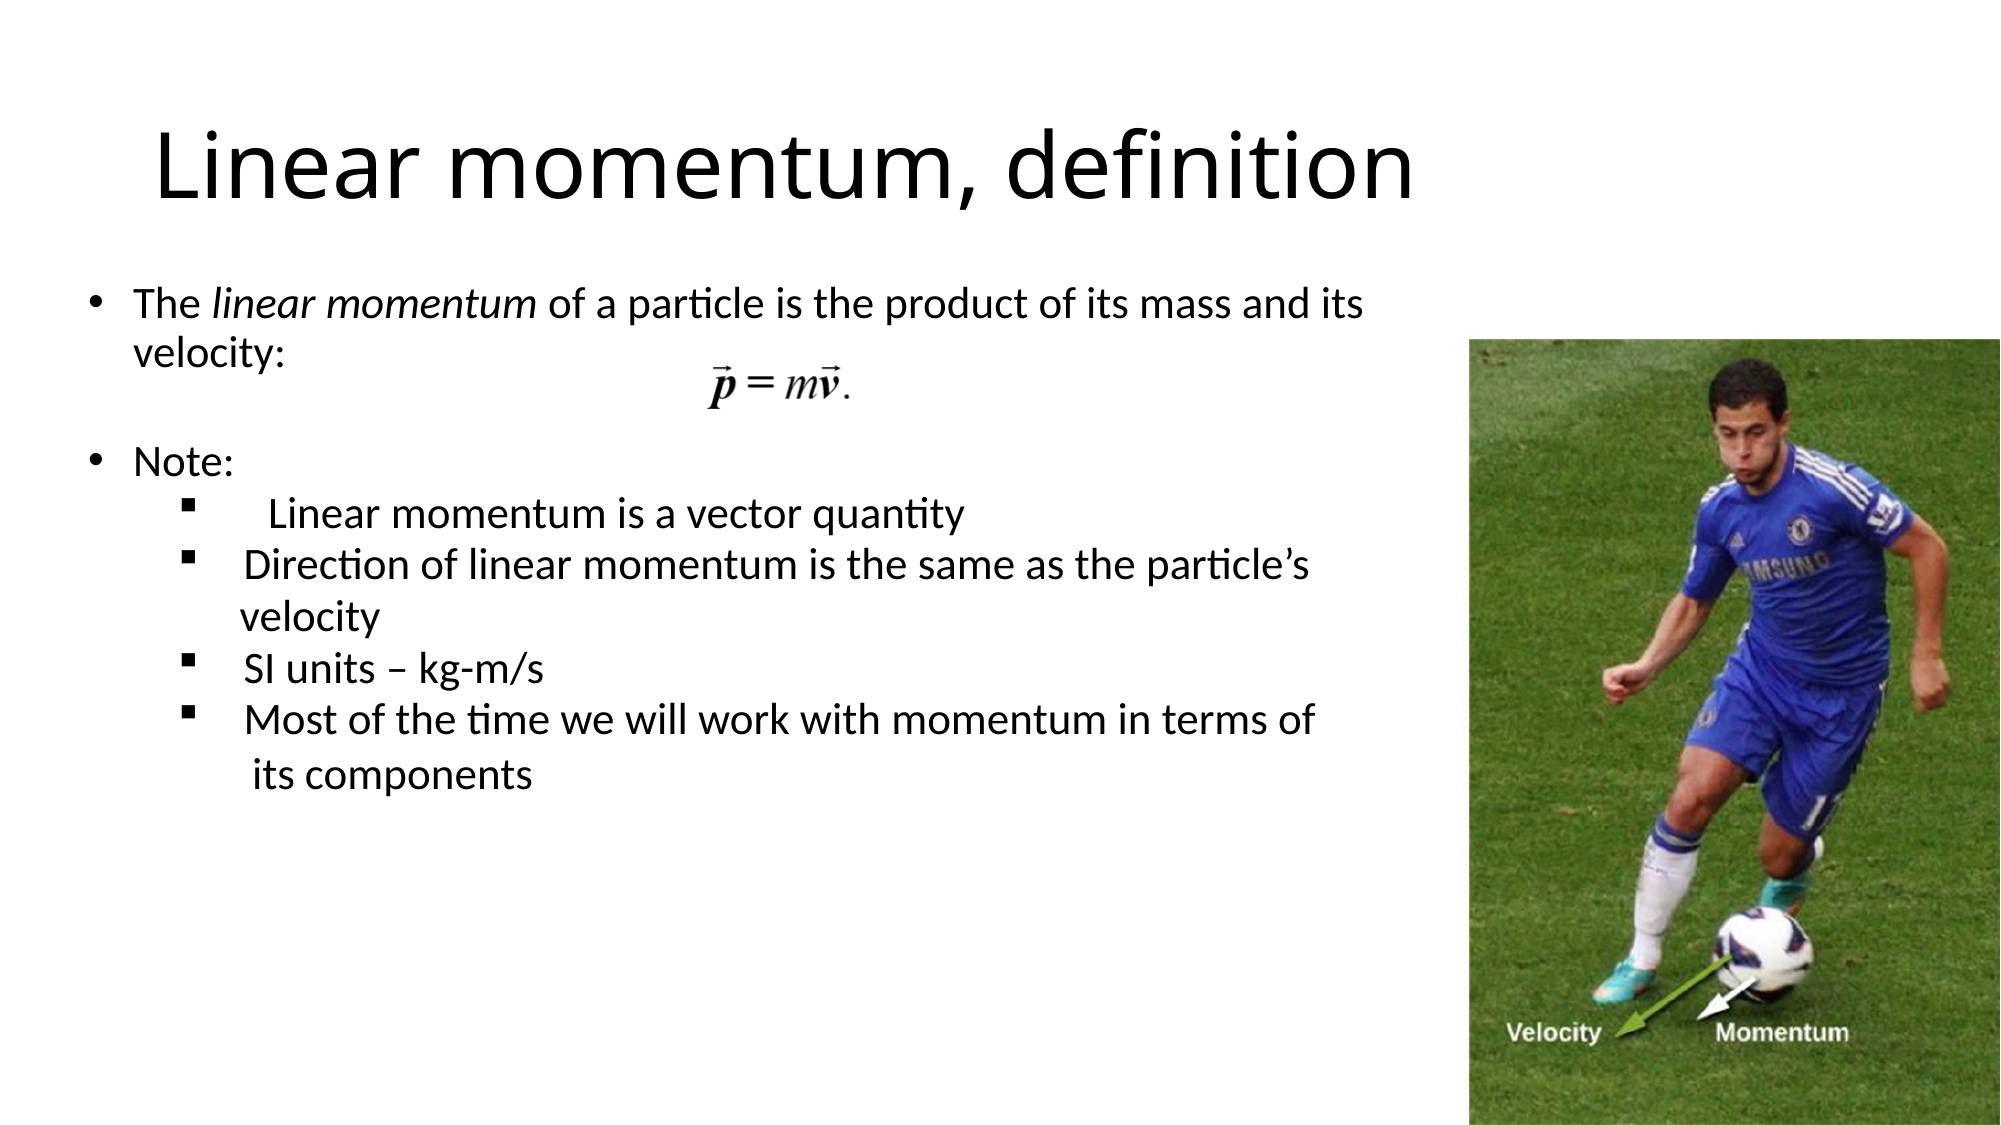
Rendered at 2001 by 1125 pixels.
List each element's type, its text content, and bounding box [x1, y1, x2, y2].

title Linear momentum, definition [137, 59, 1863, 278]
picture [699, 355, 858, 418]
picture [1433, 339, 2000, 1125]
